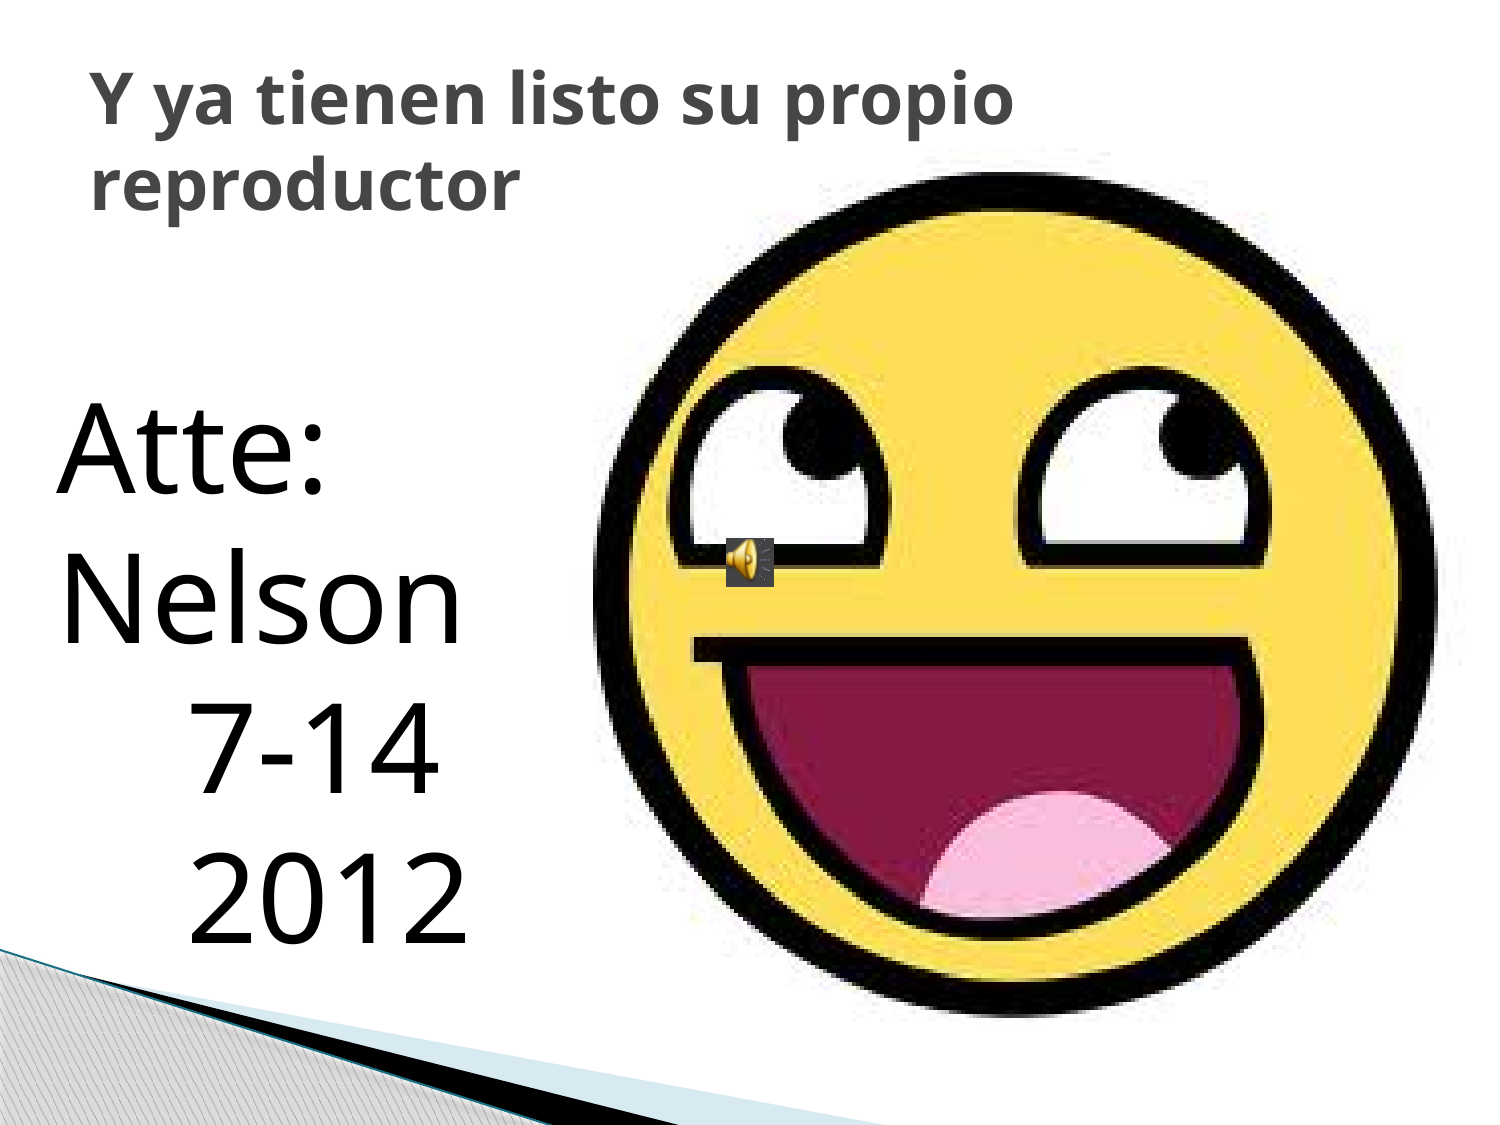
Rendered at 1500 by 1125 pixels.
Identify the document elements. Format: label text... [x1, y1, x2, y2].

text_box Atte: Nelson 7-14 2012 [41, 361, 554, 977]
picture [560, 148, 1471, 1059]
title Y ya tienen listo su propio reproductor [75, 45, 1425, 233]
